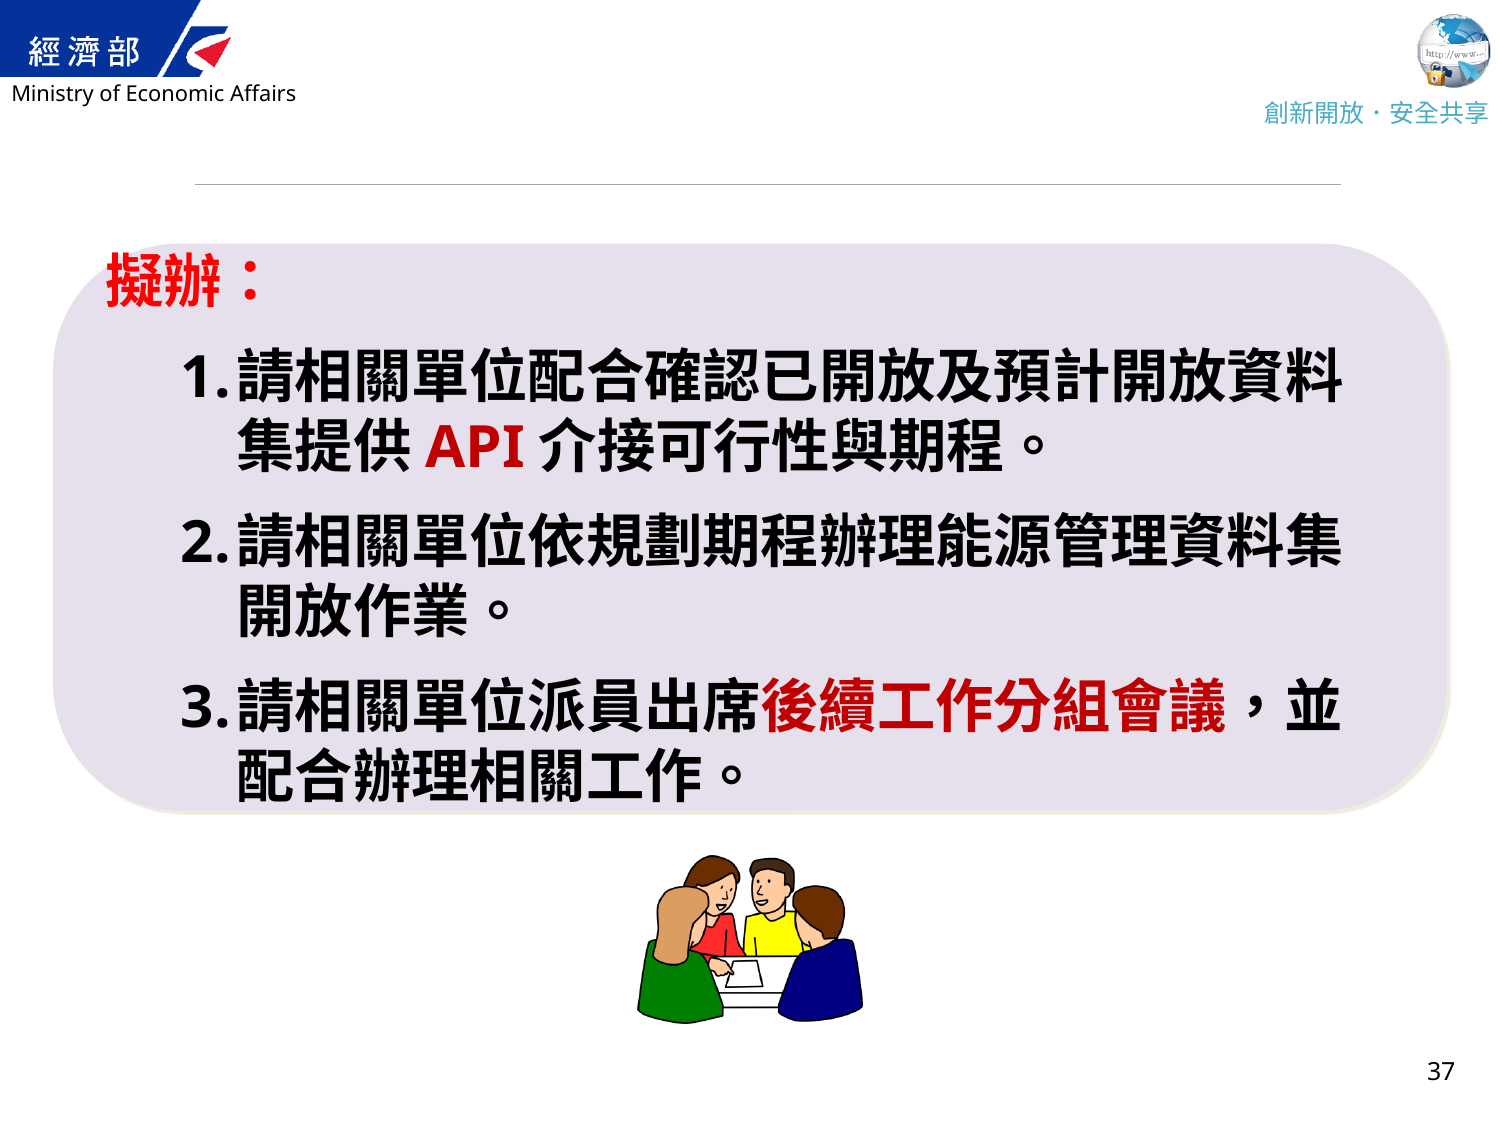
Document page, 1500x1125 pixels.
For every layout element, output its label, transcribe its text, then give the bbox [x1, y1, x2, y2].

slide_number 37 [1120, 1042, 1471, 1103]
picture [1411, 10, 1495, 90]
picture [637, 855, 863, 1024]
text_box 擬辦： 請相關單位配合確認已開放及預計開放資料集提供API介接可行性與期程。 請相關單位依規劃期程辦理能源管理資料集開放作業。 請相關單位派員出席後續工作分組會議，並配合辦理相關工作。 [53, 243, 1447, 811]
picture [0, 0, 231, 77]
